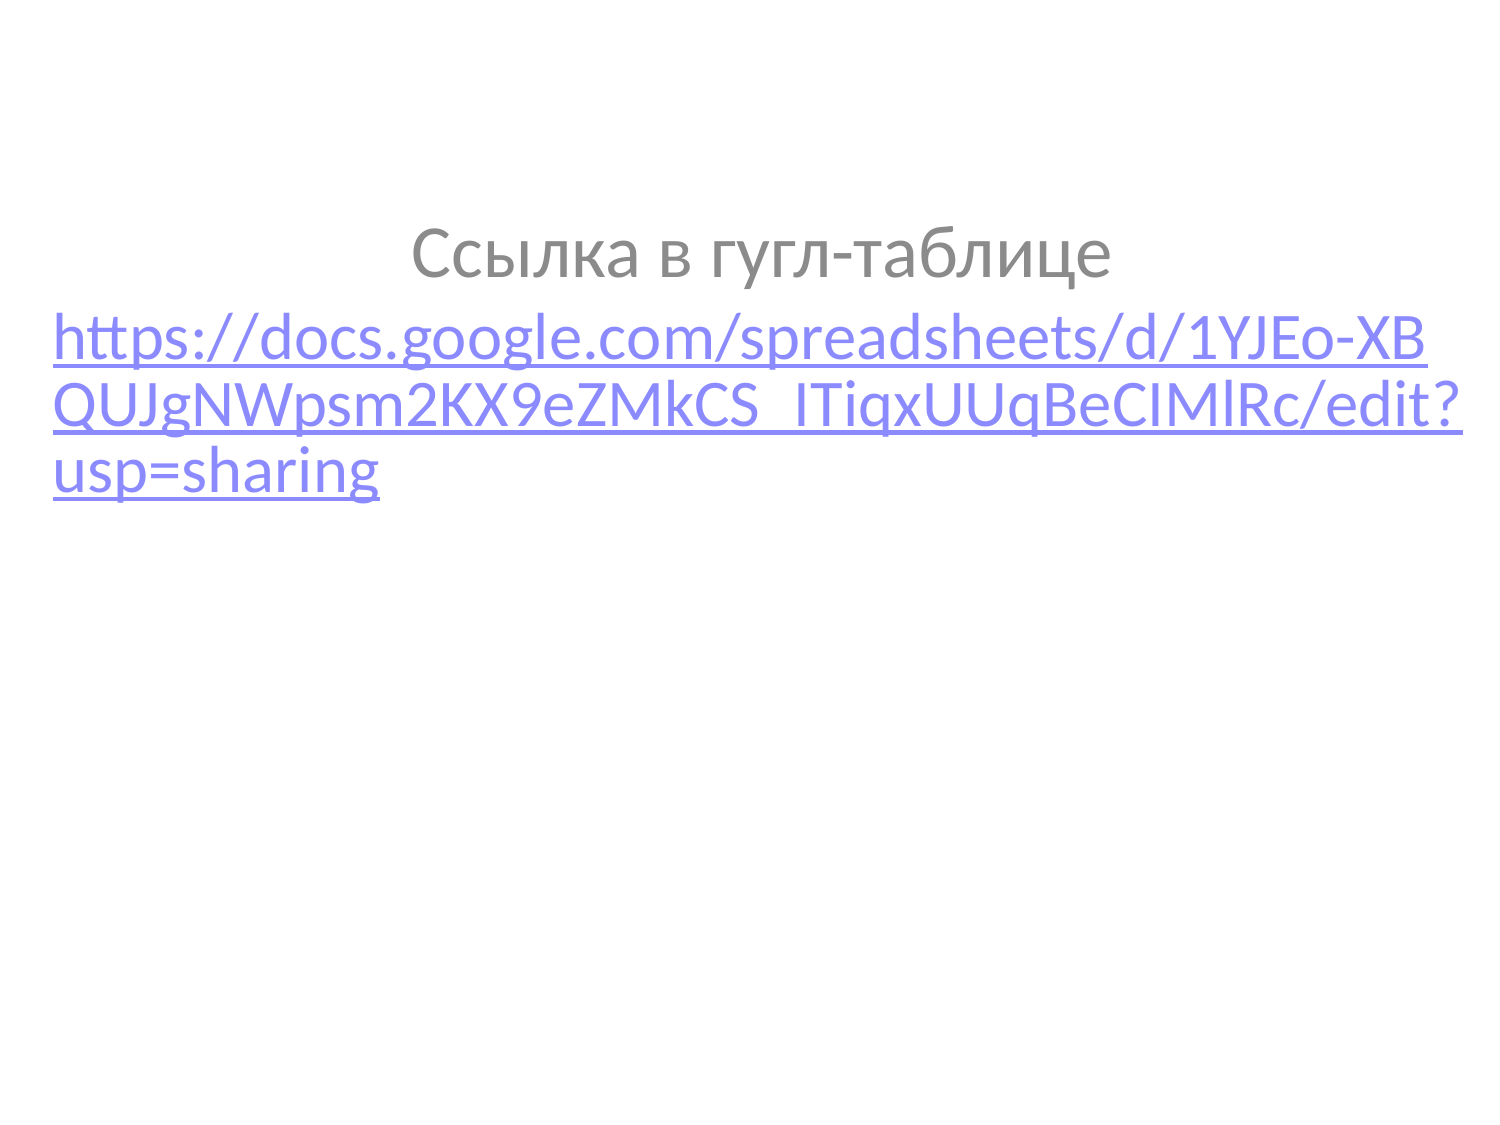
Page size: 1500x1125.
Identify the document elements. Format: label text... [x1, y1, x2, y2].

subtitle Ссылка в гугл-таблице https://docs.google.com/spreadsheets/d/1YJEo-XBQUJgNWpsm2KX9eZMkCS_ITiqxUUqBeCIMlRc/edit?usp=sharing [37, 99, 1488, 925]
